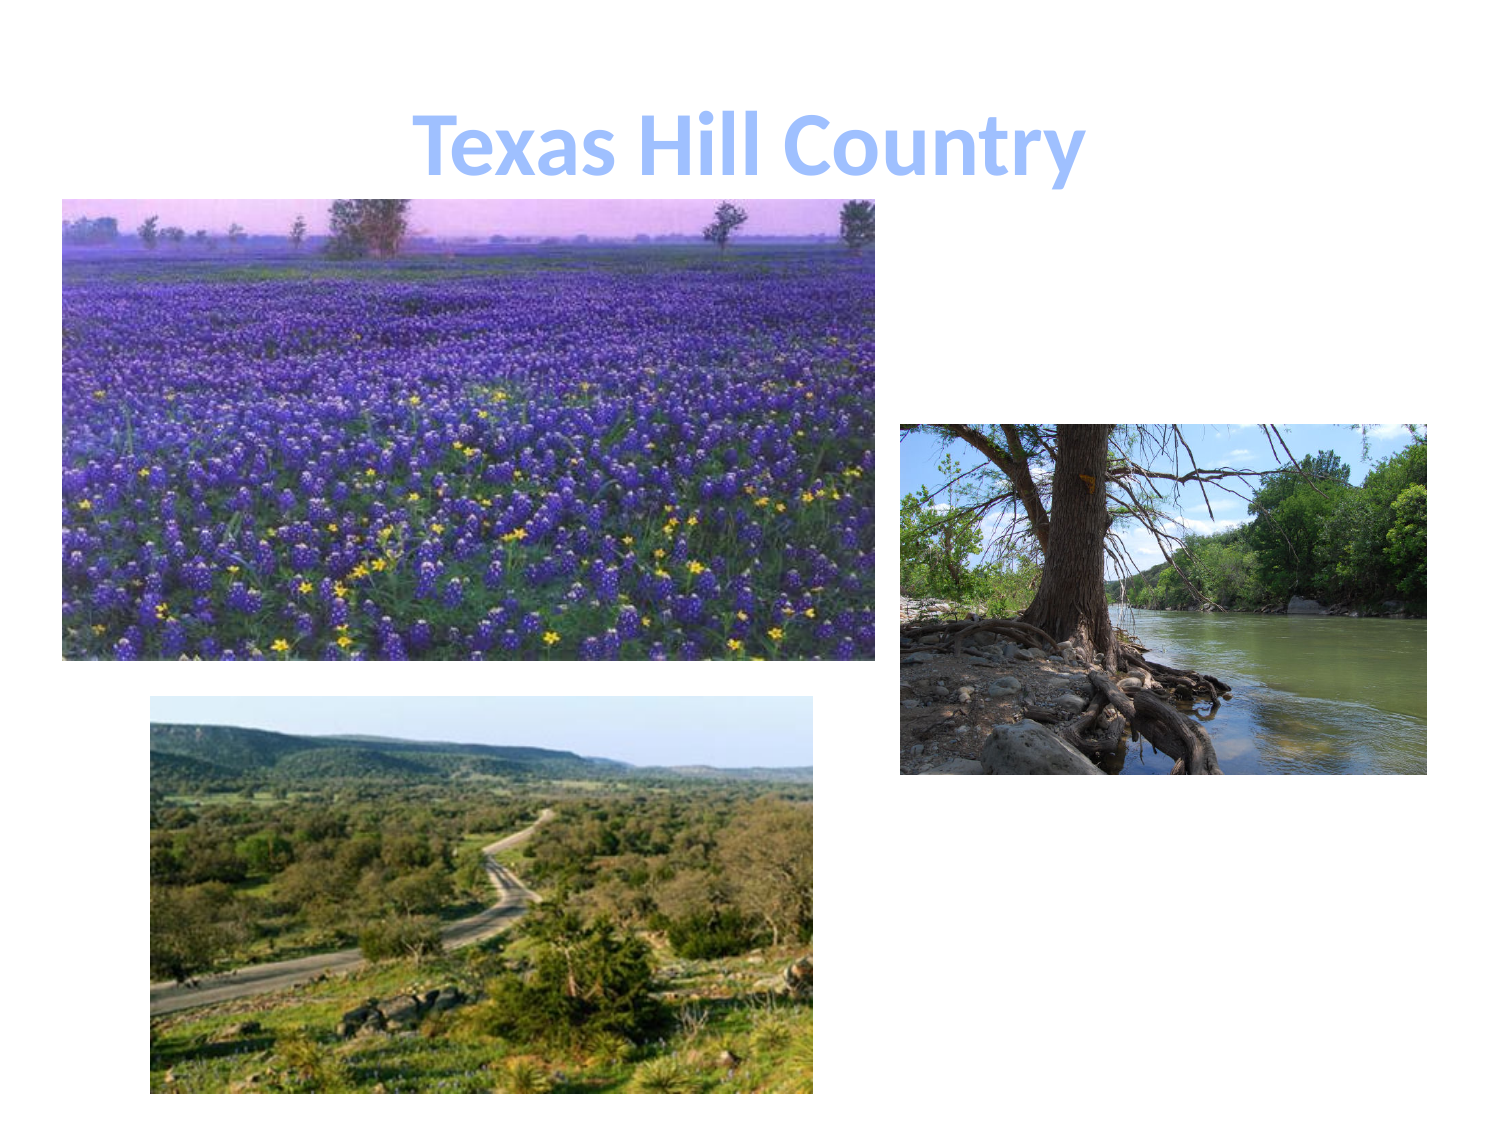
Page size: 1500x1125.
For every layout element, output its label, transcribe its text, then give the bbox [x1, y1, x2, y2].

title Texas Hill Country [75, 45, 1425, 233]
picture [899, 424, 1427, 776]
picture [149, 695, 813, 1094]
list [62, 199, 876, 662]
